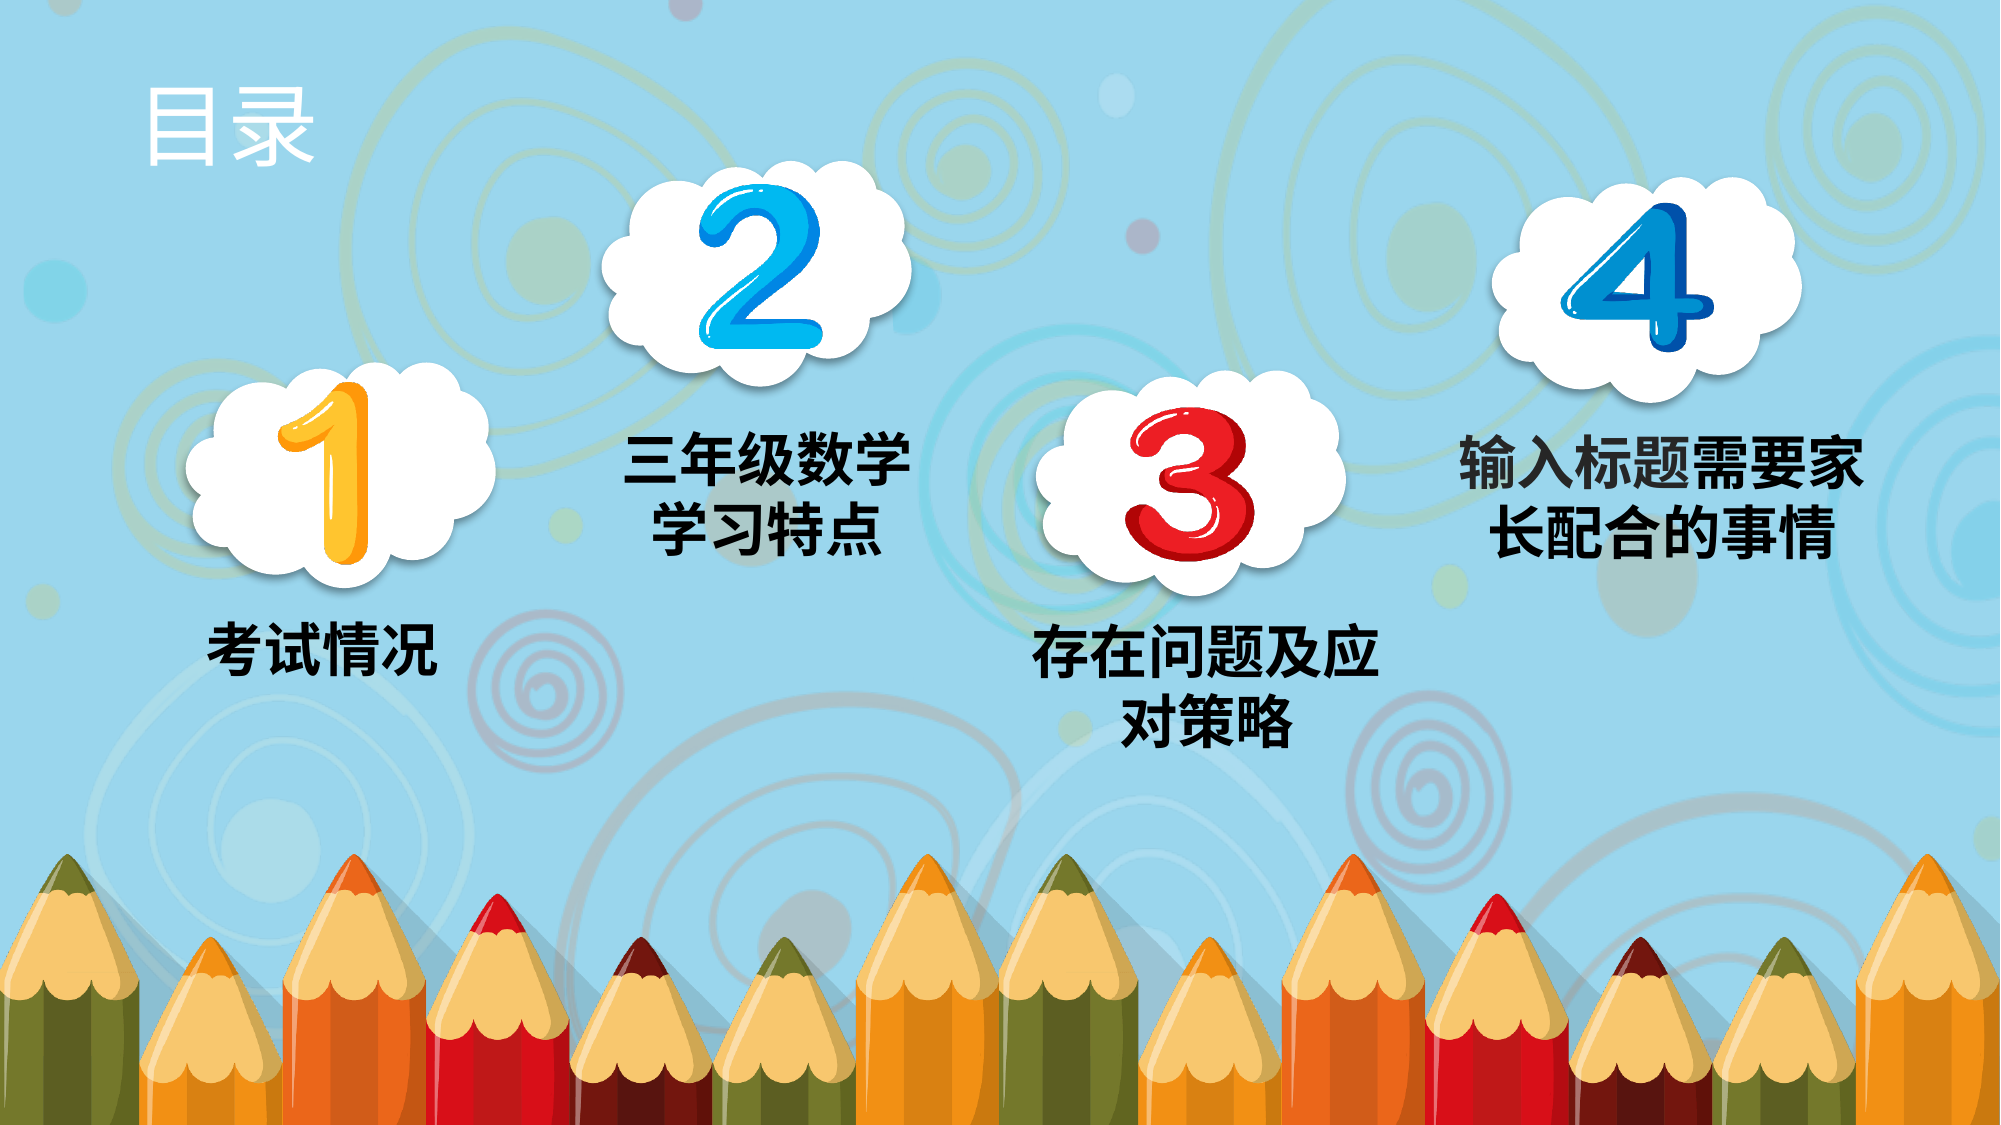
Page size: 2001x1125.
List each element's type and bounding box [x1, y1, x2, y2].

text_box [1036, 369, 1346, 596]
text_box [185, 361, 496, 588]
text_box [601, 160, 912, 386]
text_box [0, 854, 2000, 1125]
text_box [0, 0, 2000, 854]
text_box [1492, 176, 1802, 403]
